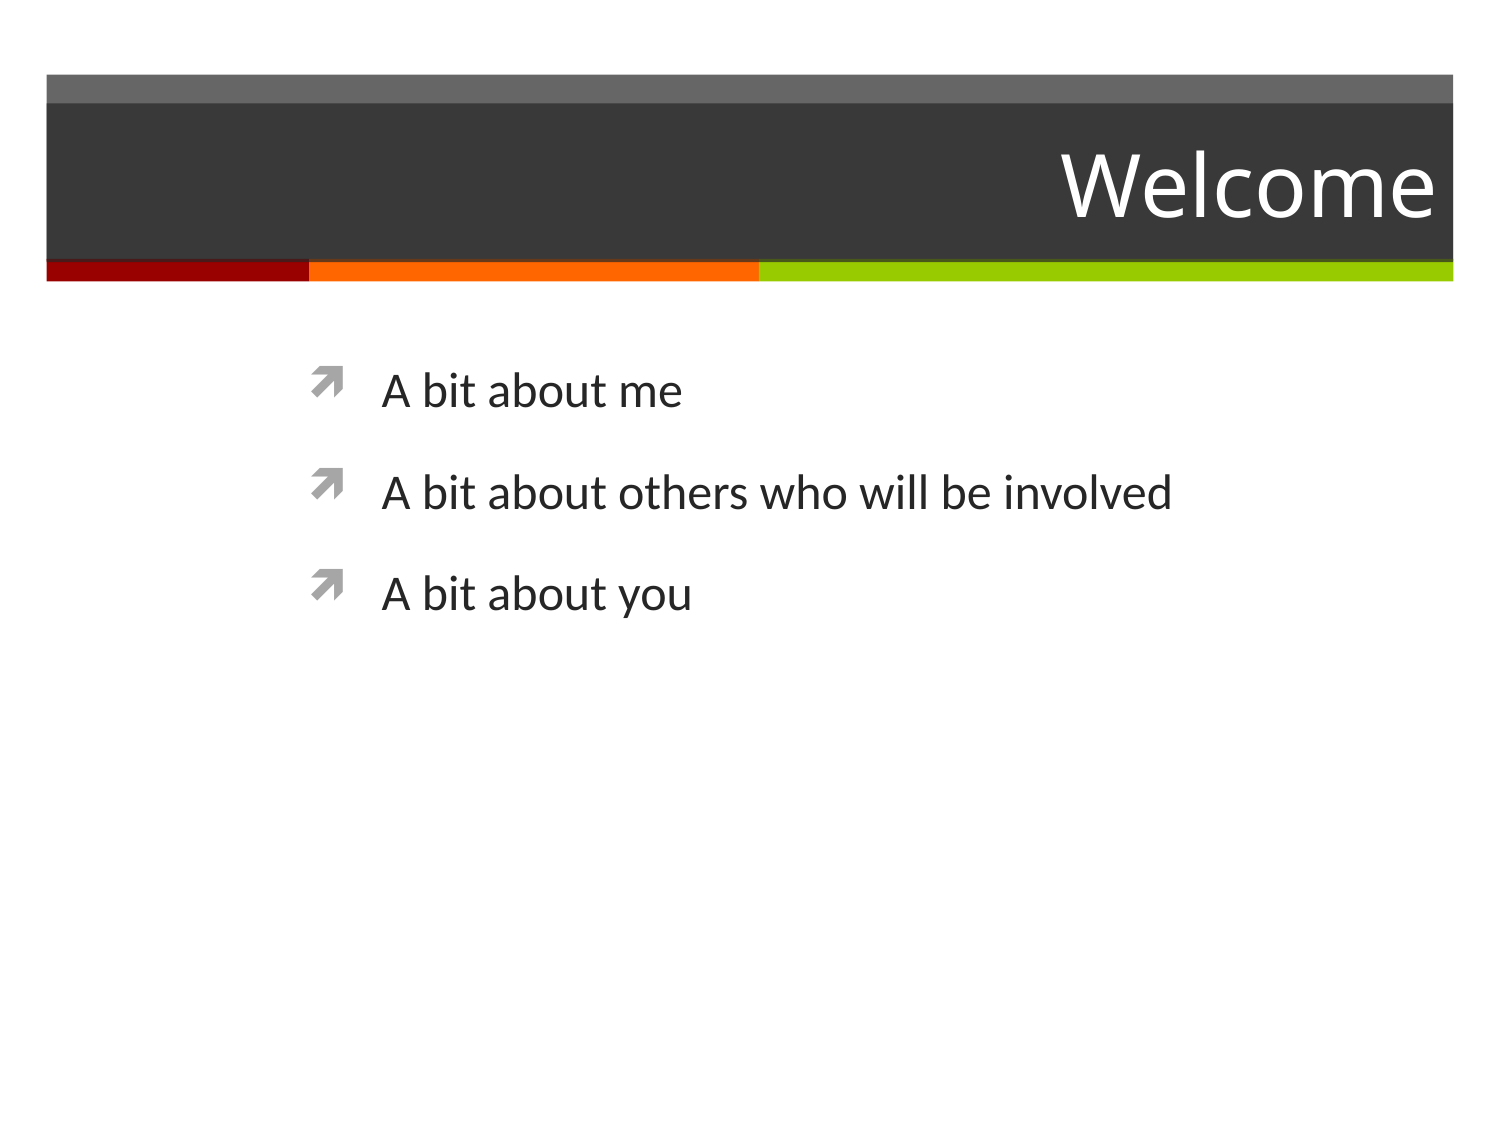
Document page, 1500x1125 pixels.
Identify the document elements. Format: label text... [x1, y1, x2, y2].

list A bit about me A bit about others who will be involved A bit about you [292, 350, 1454, 1005]
title Welcome [46, 103, 1454, 263]
